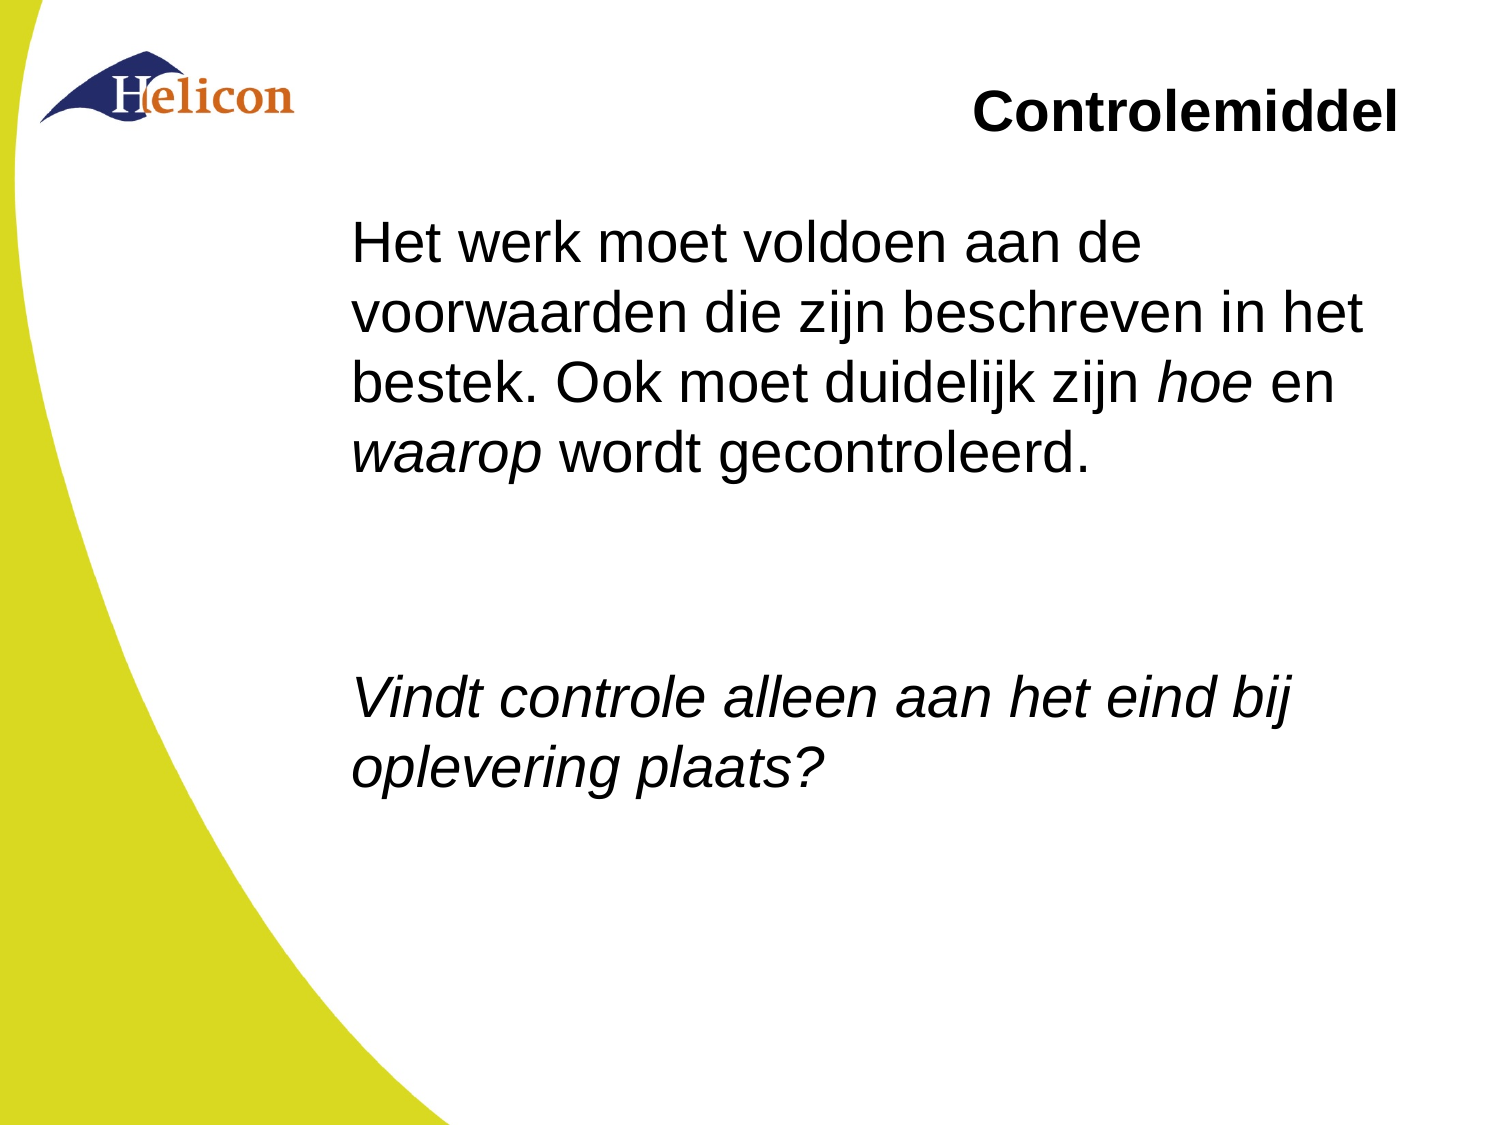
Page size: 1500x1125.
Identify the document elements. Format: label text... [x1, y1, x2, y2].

picture [0, 0, 1500, 1125]
list Het werk moet voldoen aan de voorwaarden die zijn beschreven in het bestek. Ook moet duidelijk zijn hoe en waarop wordt gecontroleerd. Vindt controle alleen aan het eind bij oplevering plaats? [336, 196, 1425, 1005]
title Controlemiddel [324, 54, 1415, 161]
